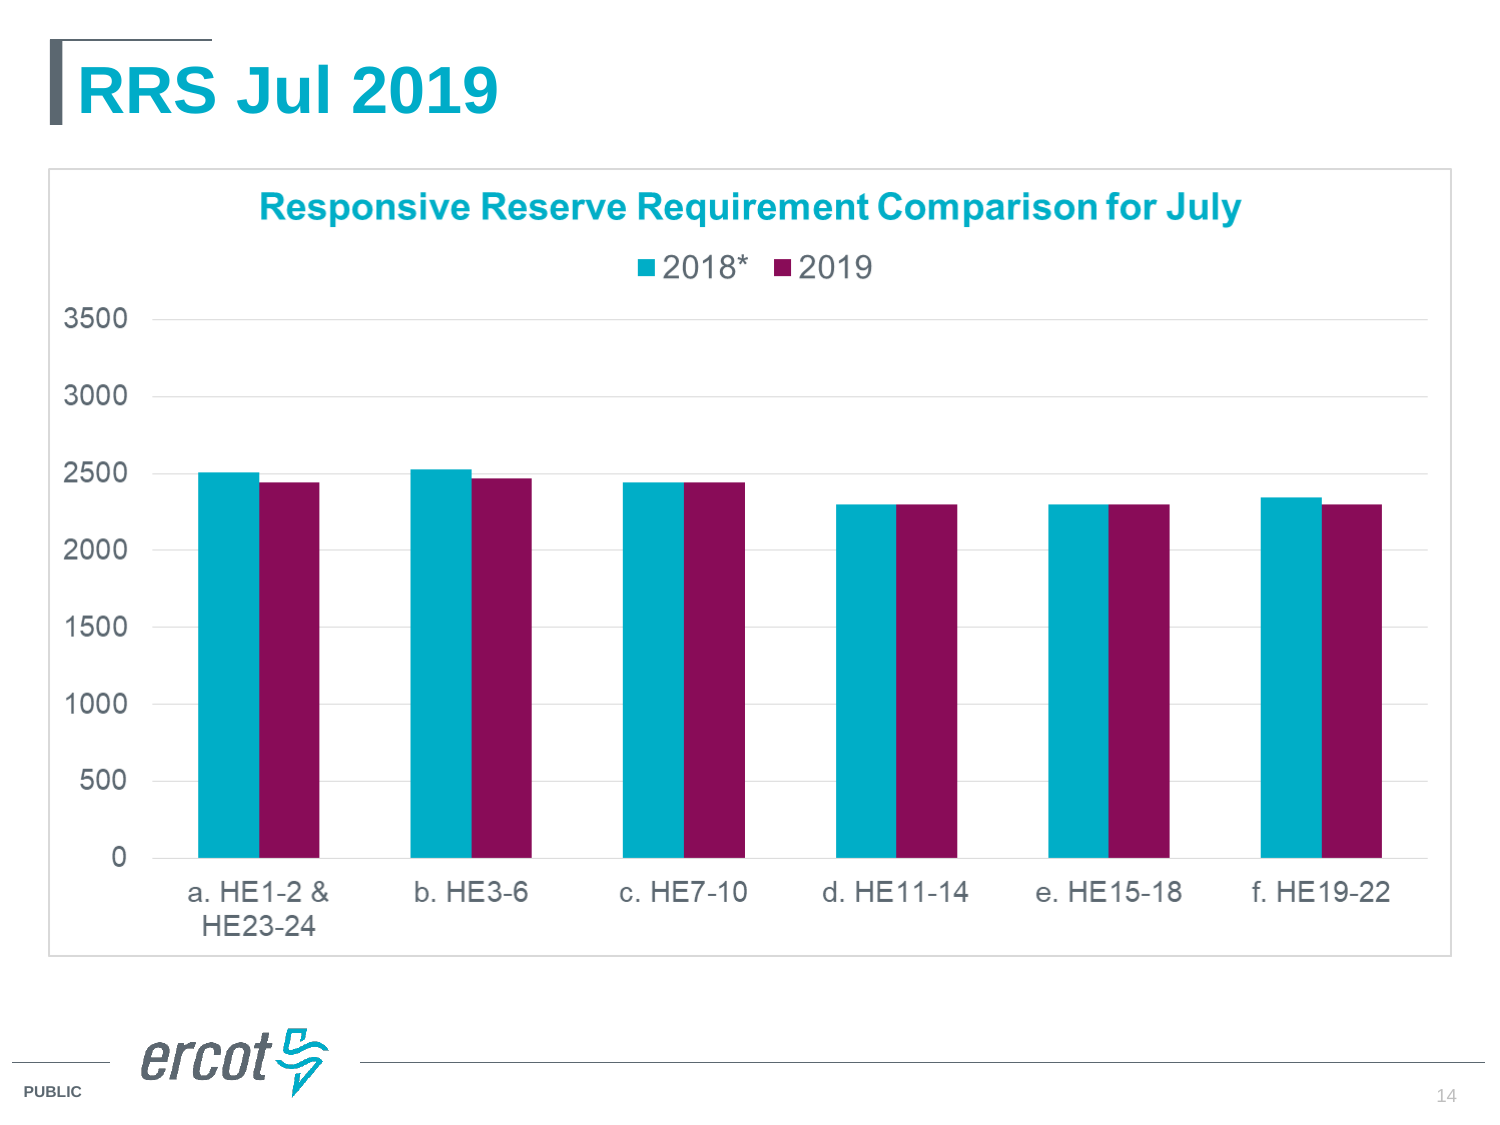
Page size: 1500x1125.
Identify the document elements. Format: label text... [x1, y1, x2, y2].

picture [137, 1024, 332, 1100]
picture [48, 168, 1452, 957]
title RRS Jul 2019 [62, 39, 1450, 125]
